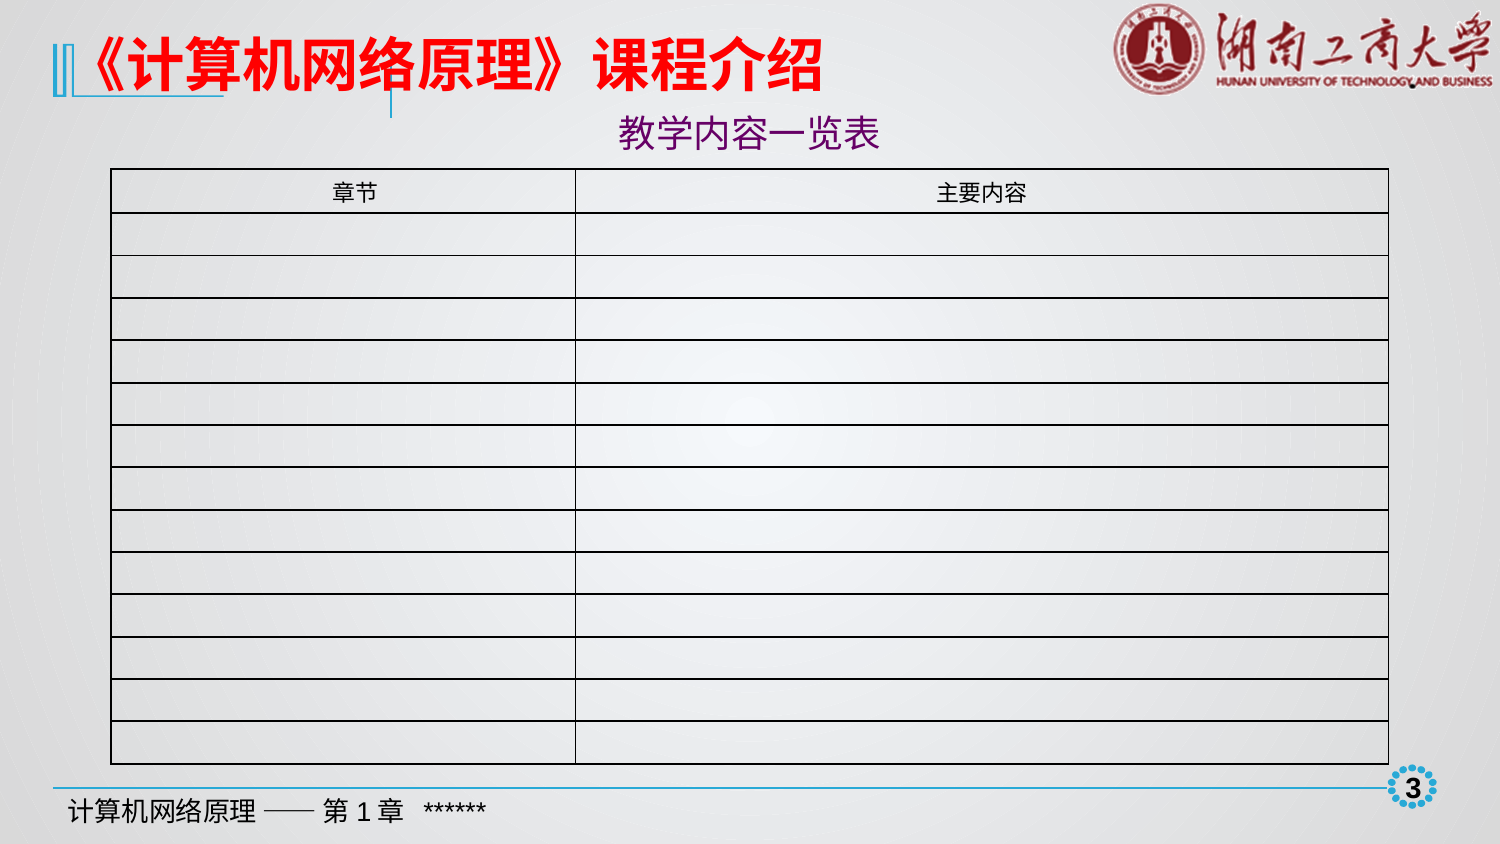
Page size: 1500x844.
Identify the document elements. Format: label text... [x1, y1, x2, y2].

table_cell [576, 299, 1388, 339]
table_cell [112, 511, 575, 551]
table_cell [112, 256, 575, 297]
table_cell [112, 299, 575, 339]
table_cell [576, 256, 1388, 297]
table_cell [576, 468, 1388, 509]
table_cell [112, 553, 575, 593]
table_cell [112, 680, 575, 720]
table_cell [112, 468, 575, 509]
text_box 《计算机网络原理》课程介绍 [53, 20, 1424, 105]
table_cell [576, 384, 1388, 424]
table_cell [112, 384, 575, 424]
text_box 教学内容一览表 [603, 102, 897, 163]
table_cell [576, 553, 1388, 593]
table_cell [112, 722, 575, 763]
slide_number 2 [1380, 769, 1447, 805]
table_cell [576, 511, 1388, 551]
table_cell [576, 426, 1388, 466]
table_cell [576, 214, 1388, 255]
table_cell [576, 680, 1388, 720]
table_cell [576, 595, 1388, 636]
table_cell [576, 341, 1388, 382]
table_cell [112, 595, 575, 636]
table_header 主要内容 [576, 170, 1388, 212]
table_cell [576, 722, 1388, 763]
picture [1112, 2, 1500, 98]
table_cell [576, 638, 1388, 678]
table_cell [112, 638, 575, 678]
table_cell [112, 426, 575, 466]
table_cell [112, 341, 575, 382]
table_cell [112, 214, 575, 255]
table_header 章节 [112, 170, 575, 212]
